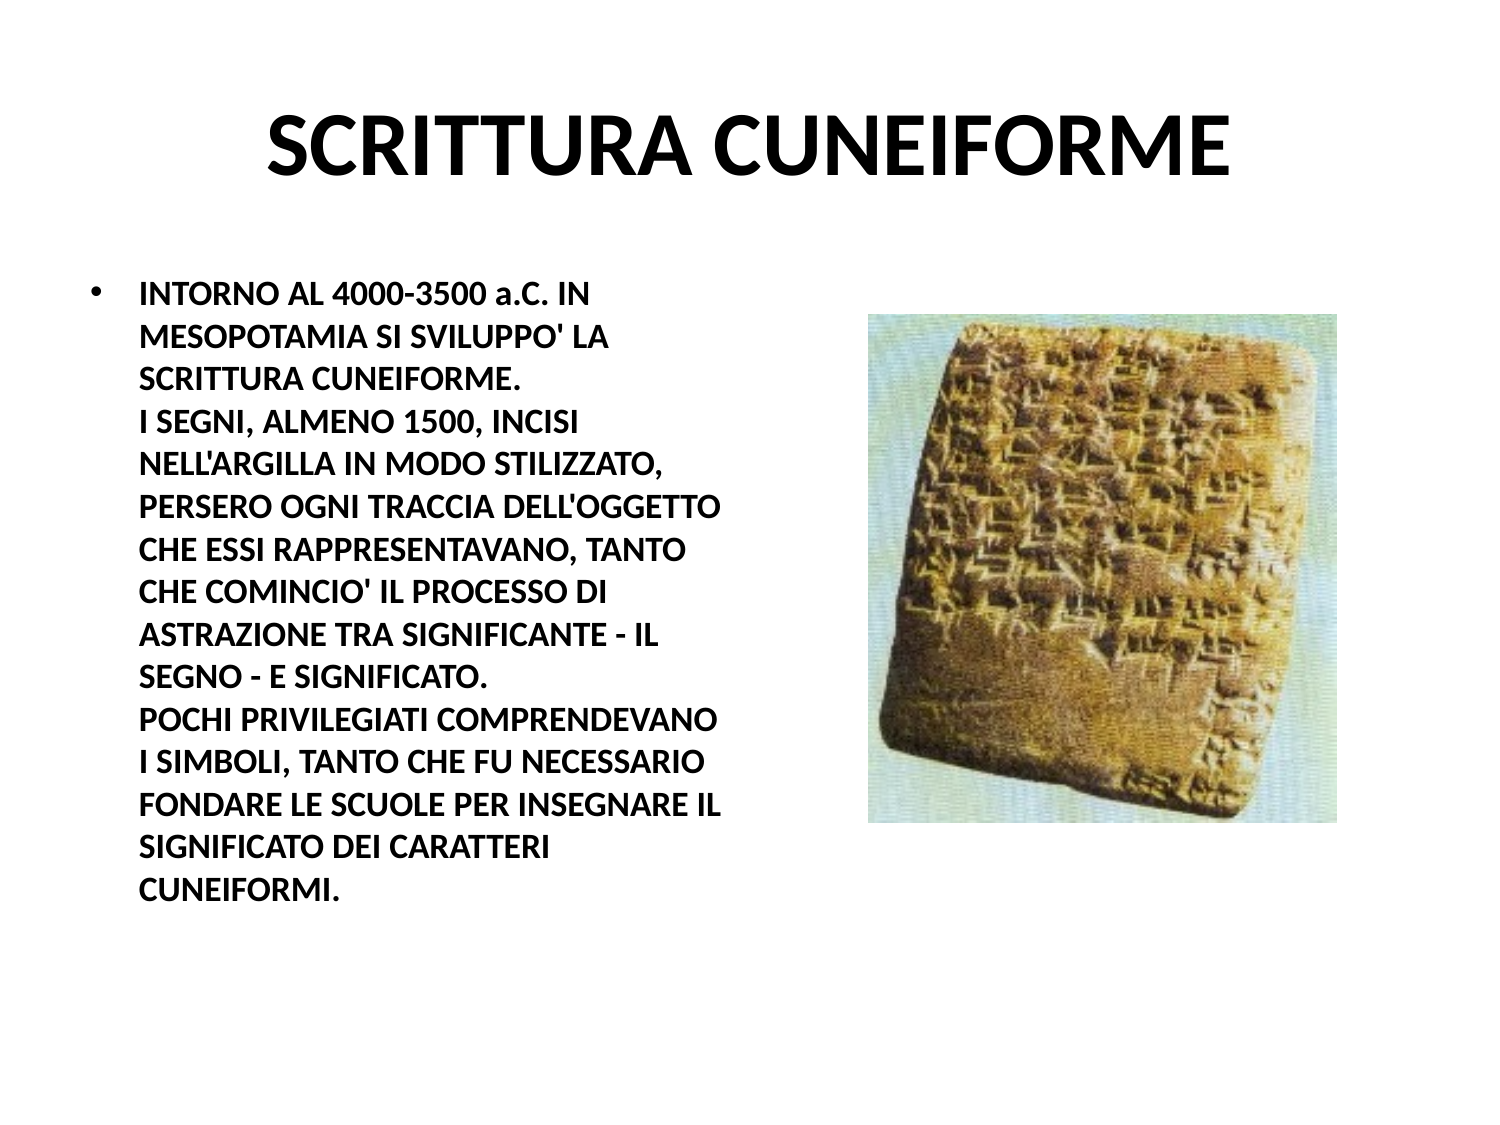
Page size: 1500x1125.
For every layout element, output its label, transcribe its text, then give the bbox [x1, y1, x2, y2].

title SCRITTURA CUNEIFORME [75, 45, 1425, 233]
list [867, 314, 1338, 823]
list INTORNO AL 4000-3500 a.C. IN MESOPOTAMIA SI SVILUPPO' LA SCRITTURA CUNEIFORME. I SEGNI, ALMENO 1500, INCISI NELL'ARGILLA IN MODO STILIZZATO, PERSERO OGNI TRACCIA DELL'OGGETTO CHE ESSI RAPPRESENTAVANO, TANTO CHE COMINCIO' IL PROCESSO DI ASTRAZIONE TRA SIGNIFICANTE - IL SEGNO - E SIGNIFICATO. POCHI PRIVILEGIATI COMPRENDEVANO I SIMBOLI, TANTO CHE FU NECESSARIO FONDARE LE SCUOLE PER INSEGNARE IL SIGNIFICATO DEI CARATTERI CUNEIFORMI. [75, 262, 738, 1005]
